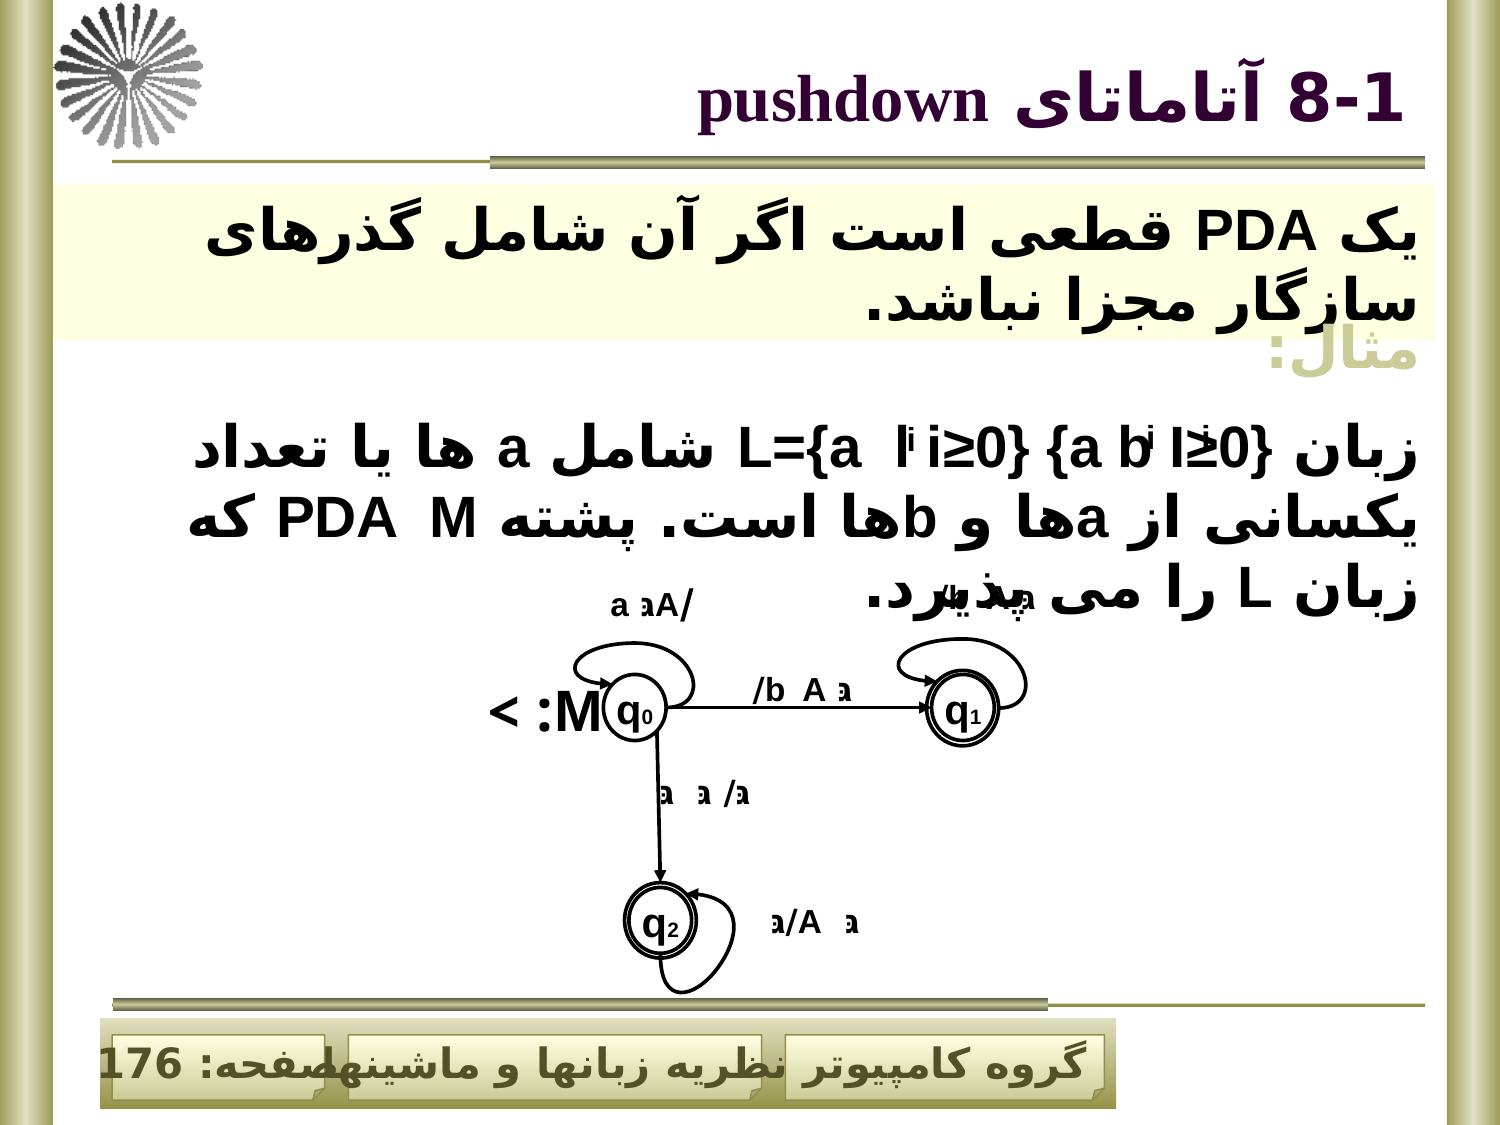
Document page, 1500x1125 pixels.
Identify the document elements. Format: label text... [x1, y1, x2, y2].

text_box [64, 302, 1436, 564]
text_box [428, 568, 1051, 961]
title 8-1 آتاماتای pushdown [147, 42, 1423, 147]
text_box یک PDA قطعی است اگر آن شامل گذرهای سازگار مجزا نباشد. [53, 184, 1436, 340]
